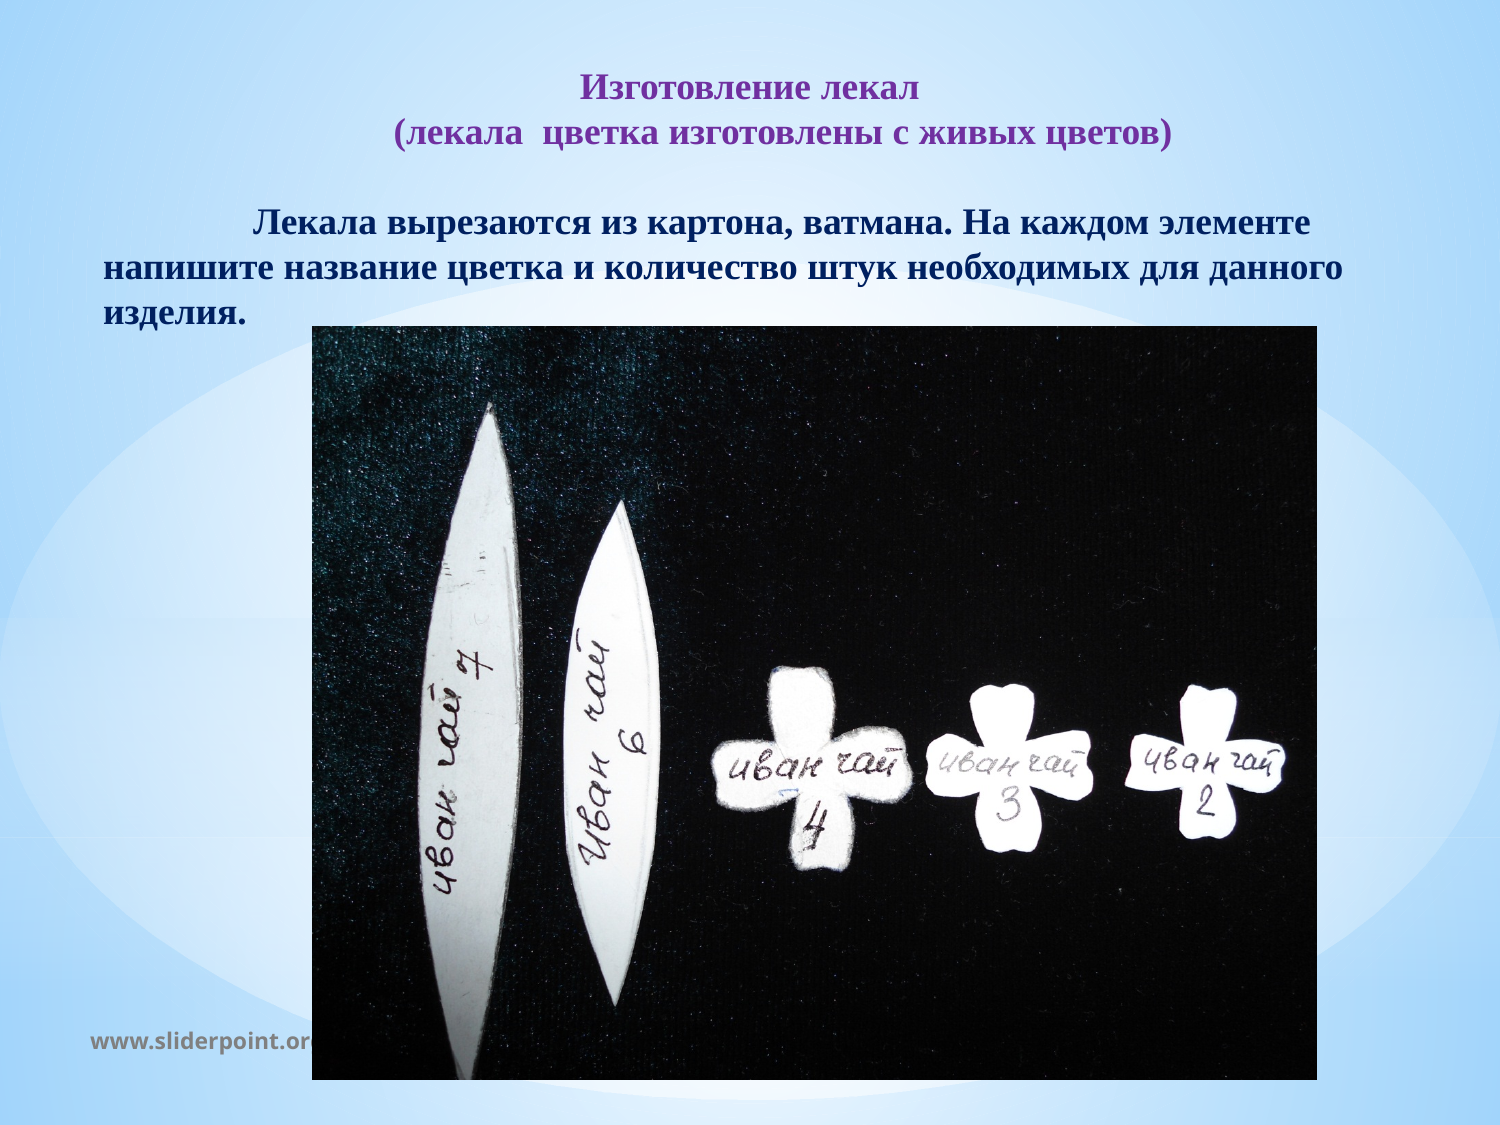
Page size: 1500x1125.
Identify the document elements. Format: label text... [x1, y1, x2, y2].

footer www.sliderpoint.org [75, 1012, 306, 1073]
text_box Изготовление лекал (лекала цветка изготовлены с живых цветов) Лекала вырезаются из картона, ватмана. На каждом элементе напишите название цветка и количество штук необходимых для данного изделия. [88, 54, 1412, 385]
picture [312, 326, 1318, 1080]
